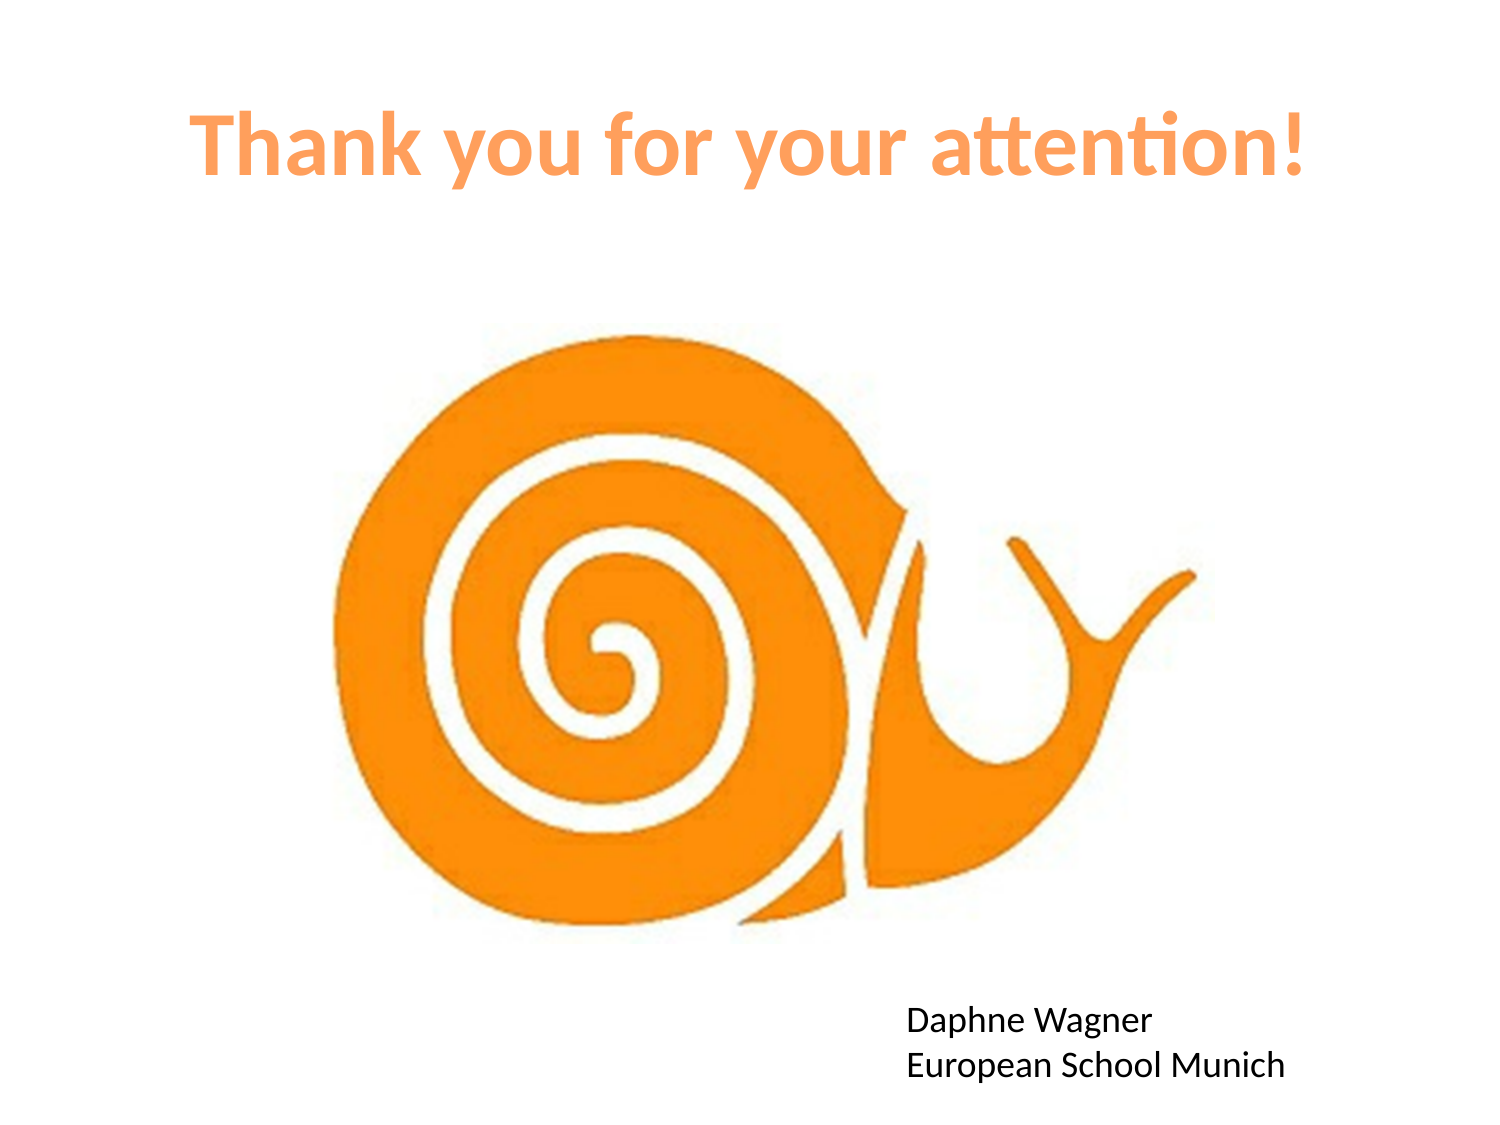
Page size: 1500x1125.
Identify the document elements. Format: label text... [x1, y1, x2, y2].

text_box Daphne Wagner European School Munich [891, 987, 1365, 1093]
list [284, 323, 1216, 944]
title Thank you for your attention! [75, 45, 1425, 233]
